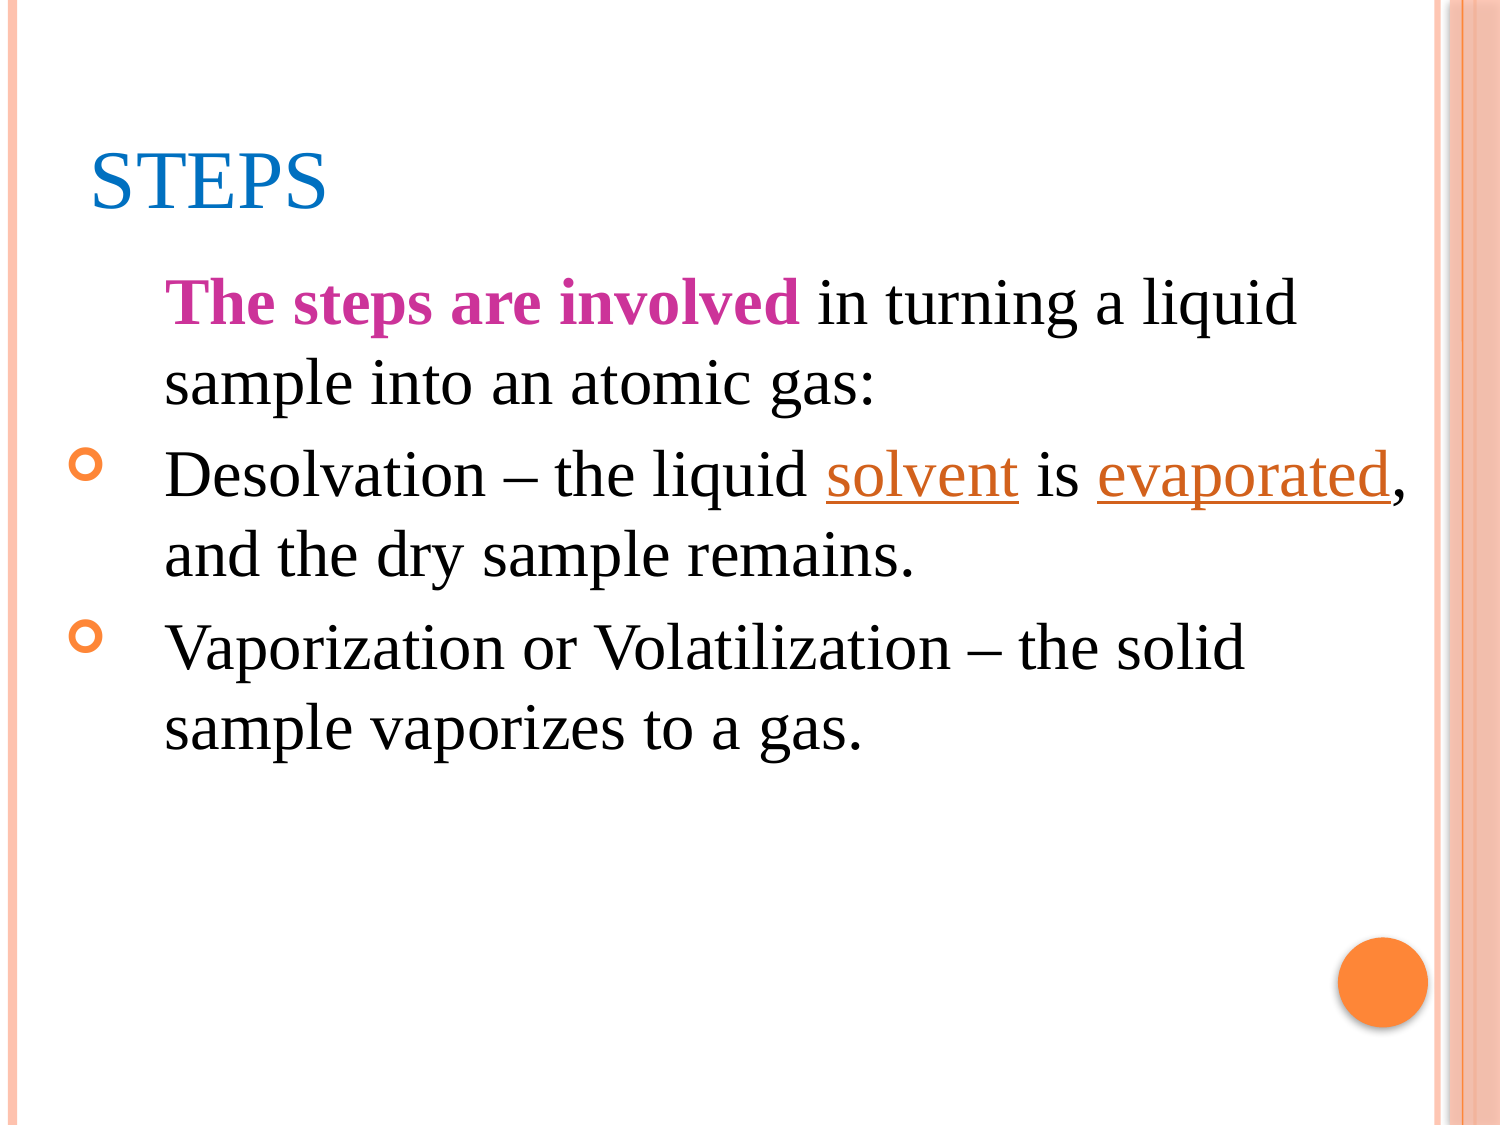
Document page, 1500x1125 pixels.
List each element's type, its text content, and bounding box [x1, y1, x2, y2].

list The steps are involved in turning a liquid sample into an atomic gas: Desolvation – the liquid solvent is evaporated, and the dry sample remains. Vaporization or Volatilization – the solid sample vaporizes to a gas. [50, 249, 1425, 993]
title Steps [75, 45, 1300, 233]
